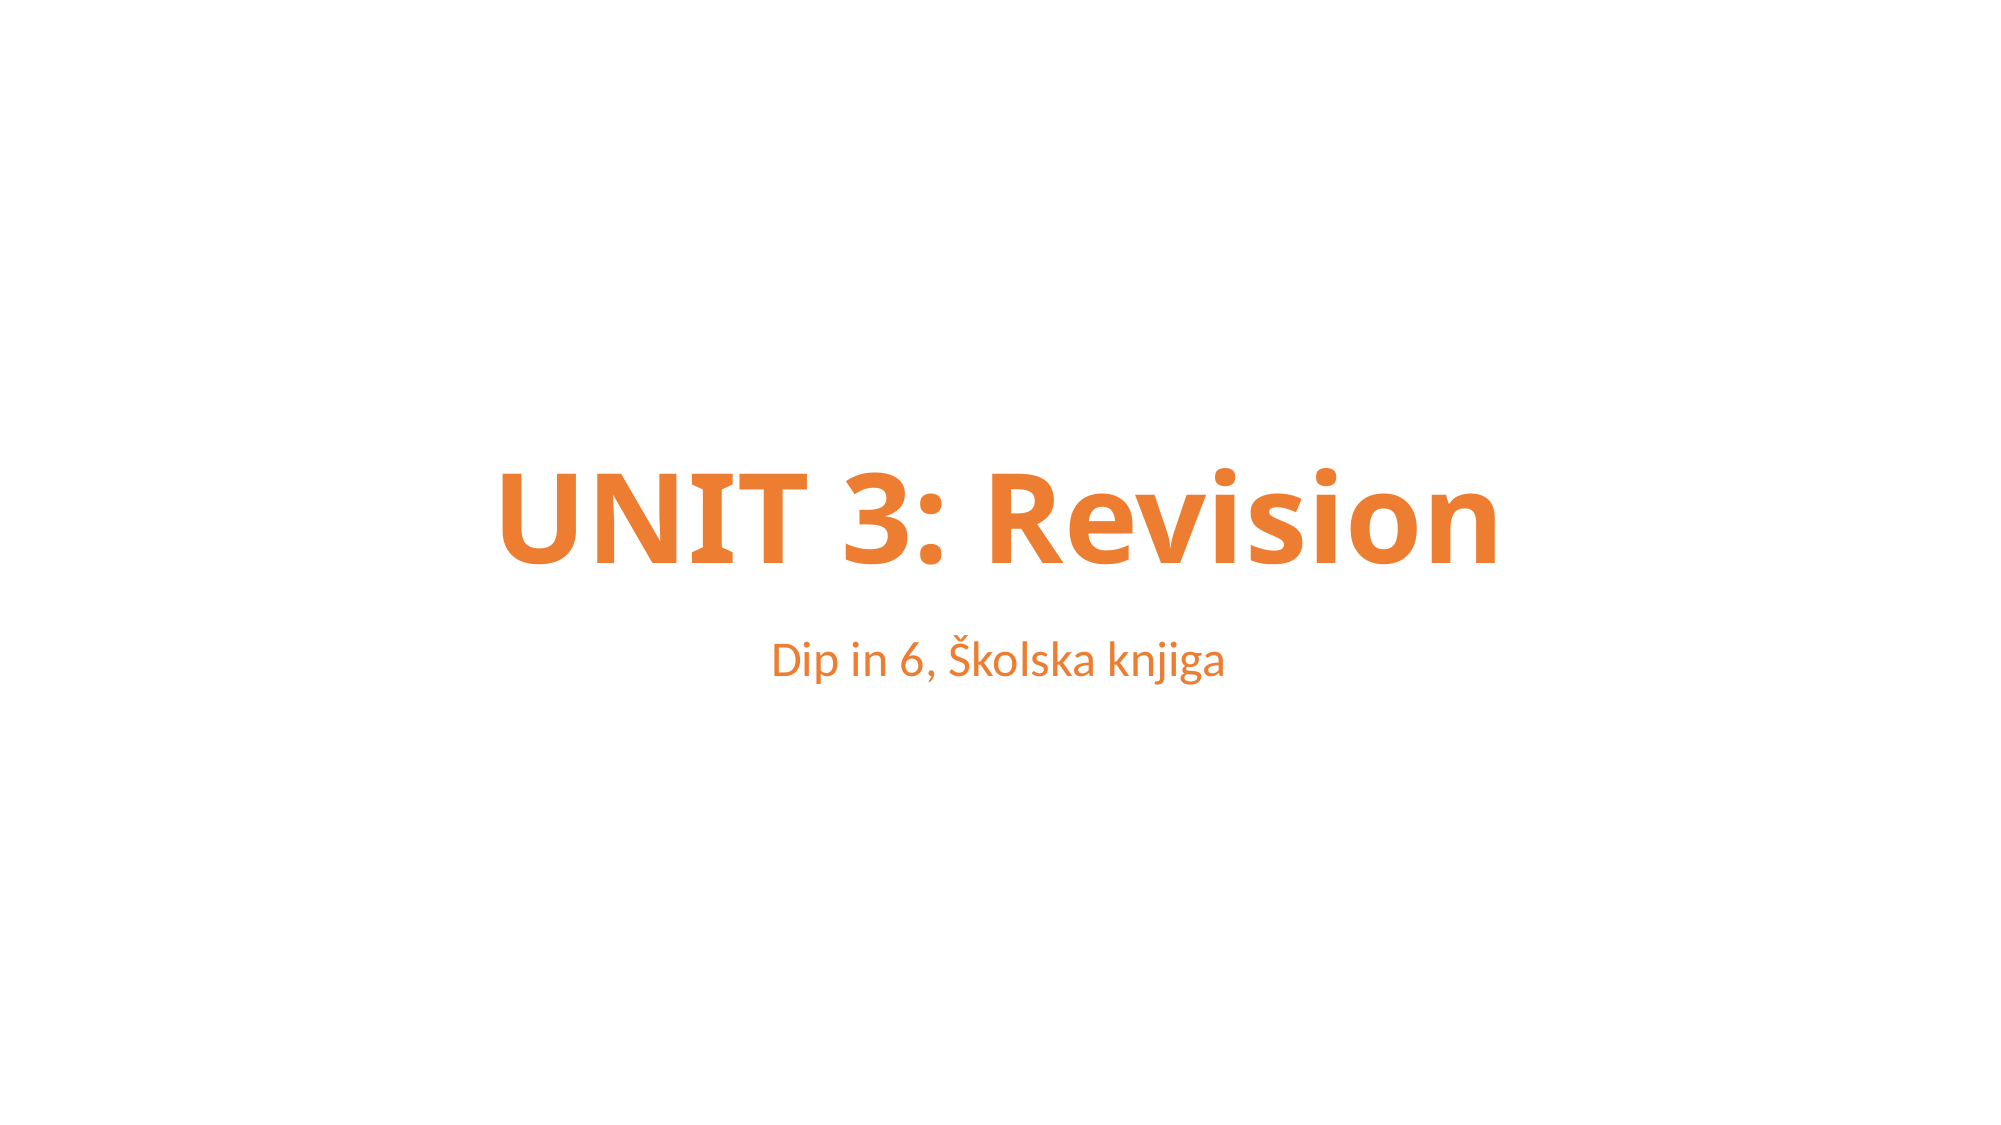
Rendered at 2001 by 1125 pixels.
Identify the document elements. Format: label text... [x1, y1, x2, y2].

list Dip in 6, Školska knjiga [136, 625, 1862, 872]
title UNIT 3: Revision [136, 280, 1862, 625]
